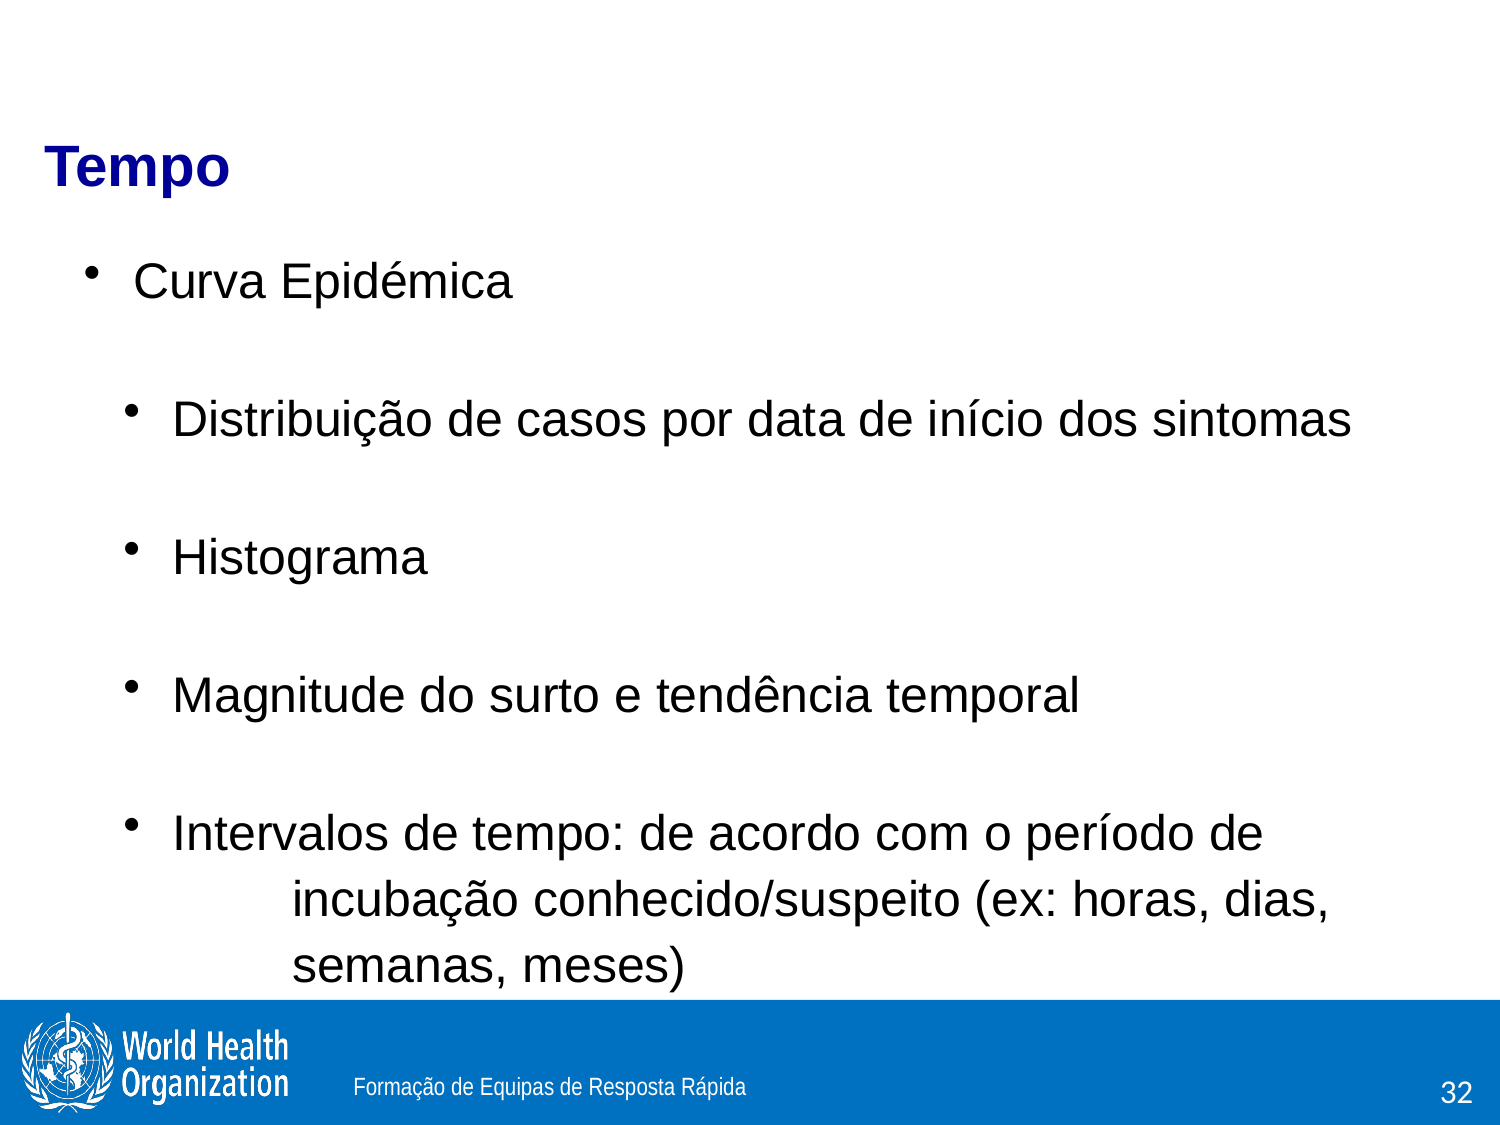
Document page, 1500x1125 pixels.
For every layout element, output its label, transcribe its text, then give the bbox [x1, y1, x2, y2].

picture [21, 1012, 288, 1113]
text_box Curva Epidémica Distribuição de casos por data de início dos sintomas Histograma Magnitude do surto e tendência temporal Intervalos de tempo: de acordo com o período de incubação conhecido/suspeito (ex: horas, dias, semanas, meses) [68, 163, 1369, 1000]
text_box Tempo [29, 113, 278, 206]
